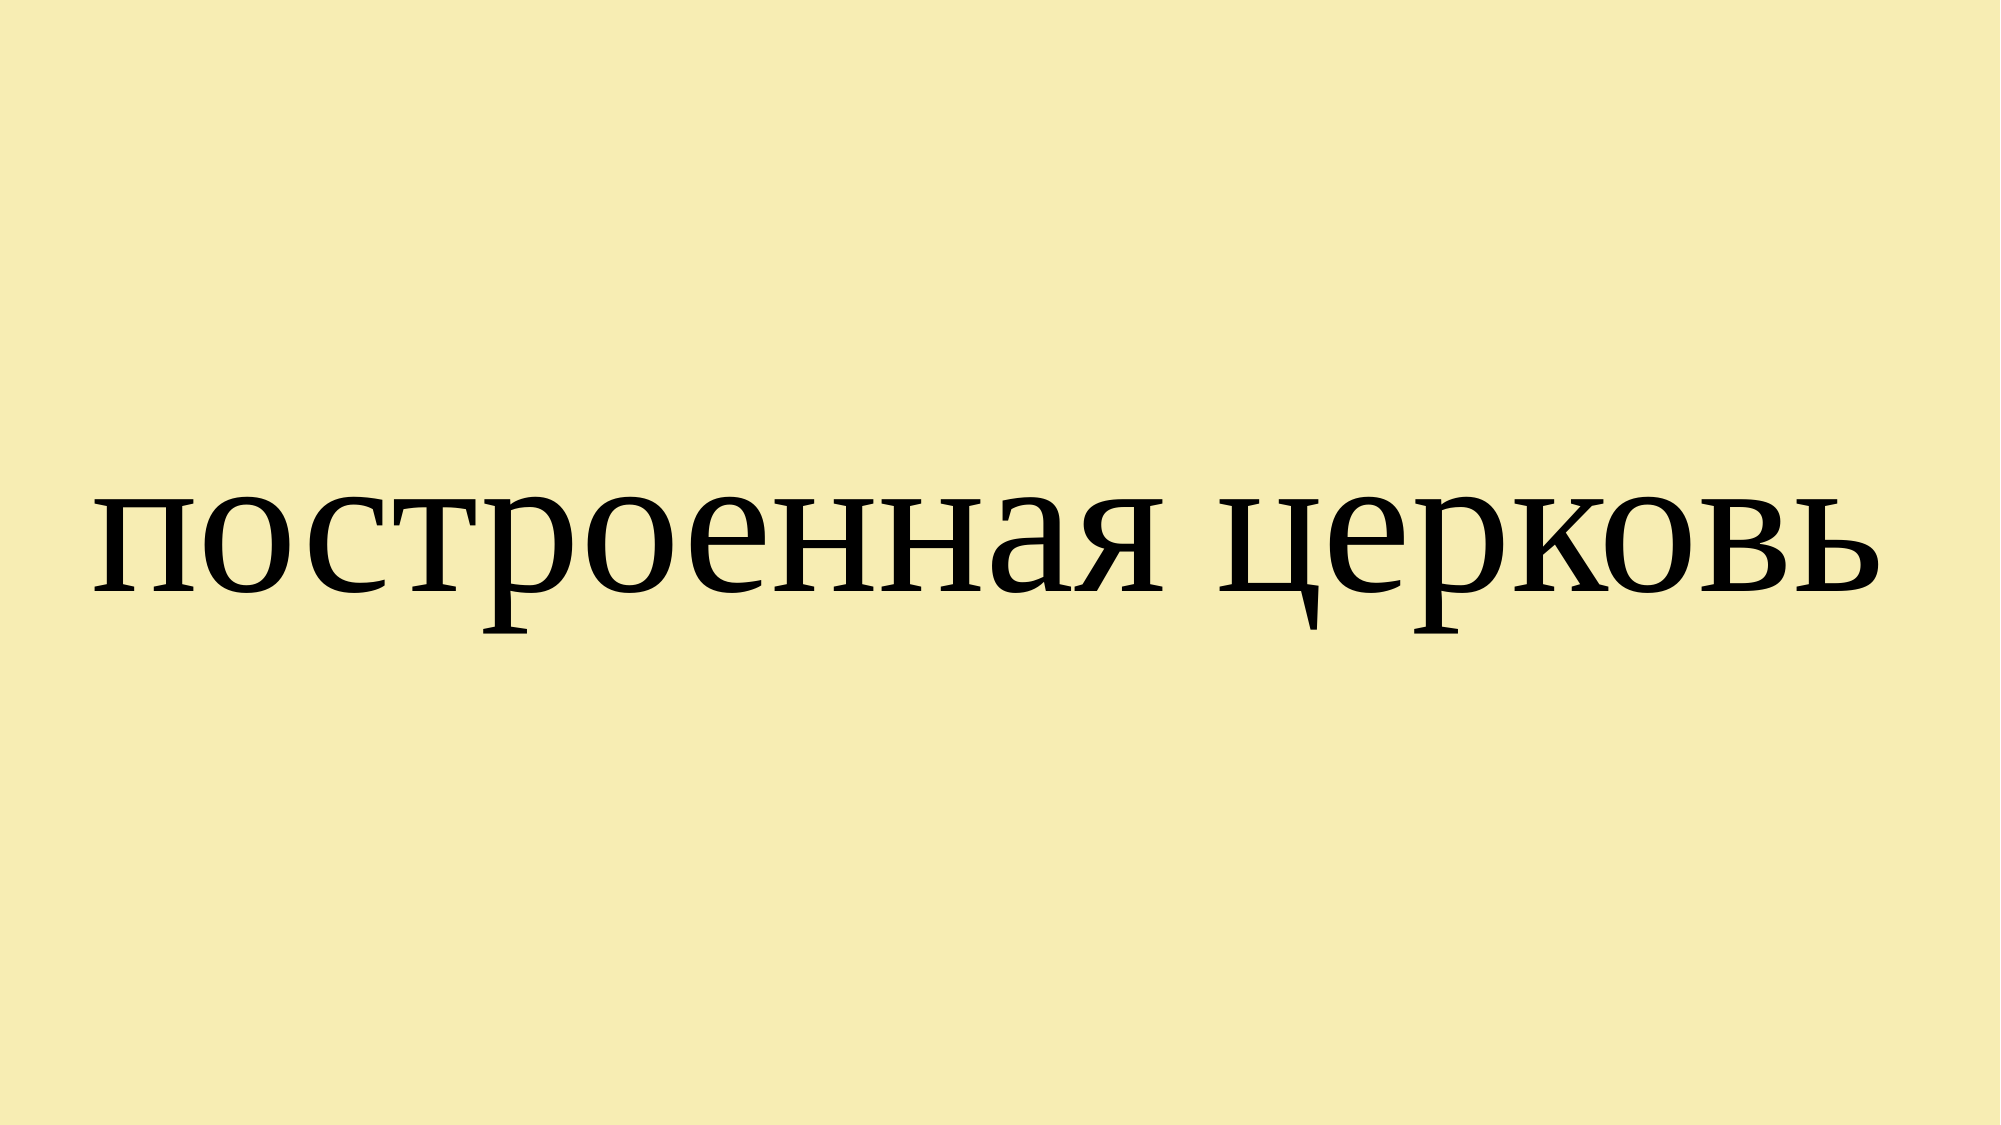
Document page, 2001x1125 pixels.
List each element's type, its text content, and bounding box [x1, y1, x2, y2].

text_box построенная церковь [76, 384, 1901, 640]
